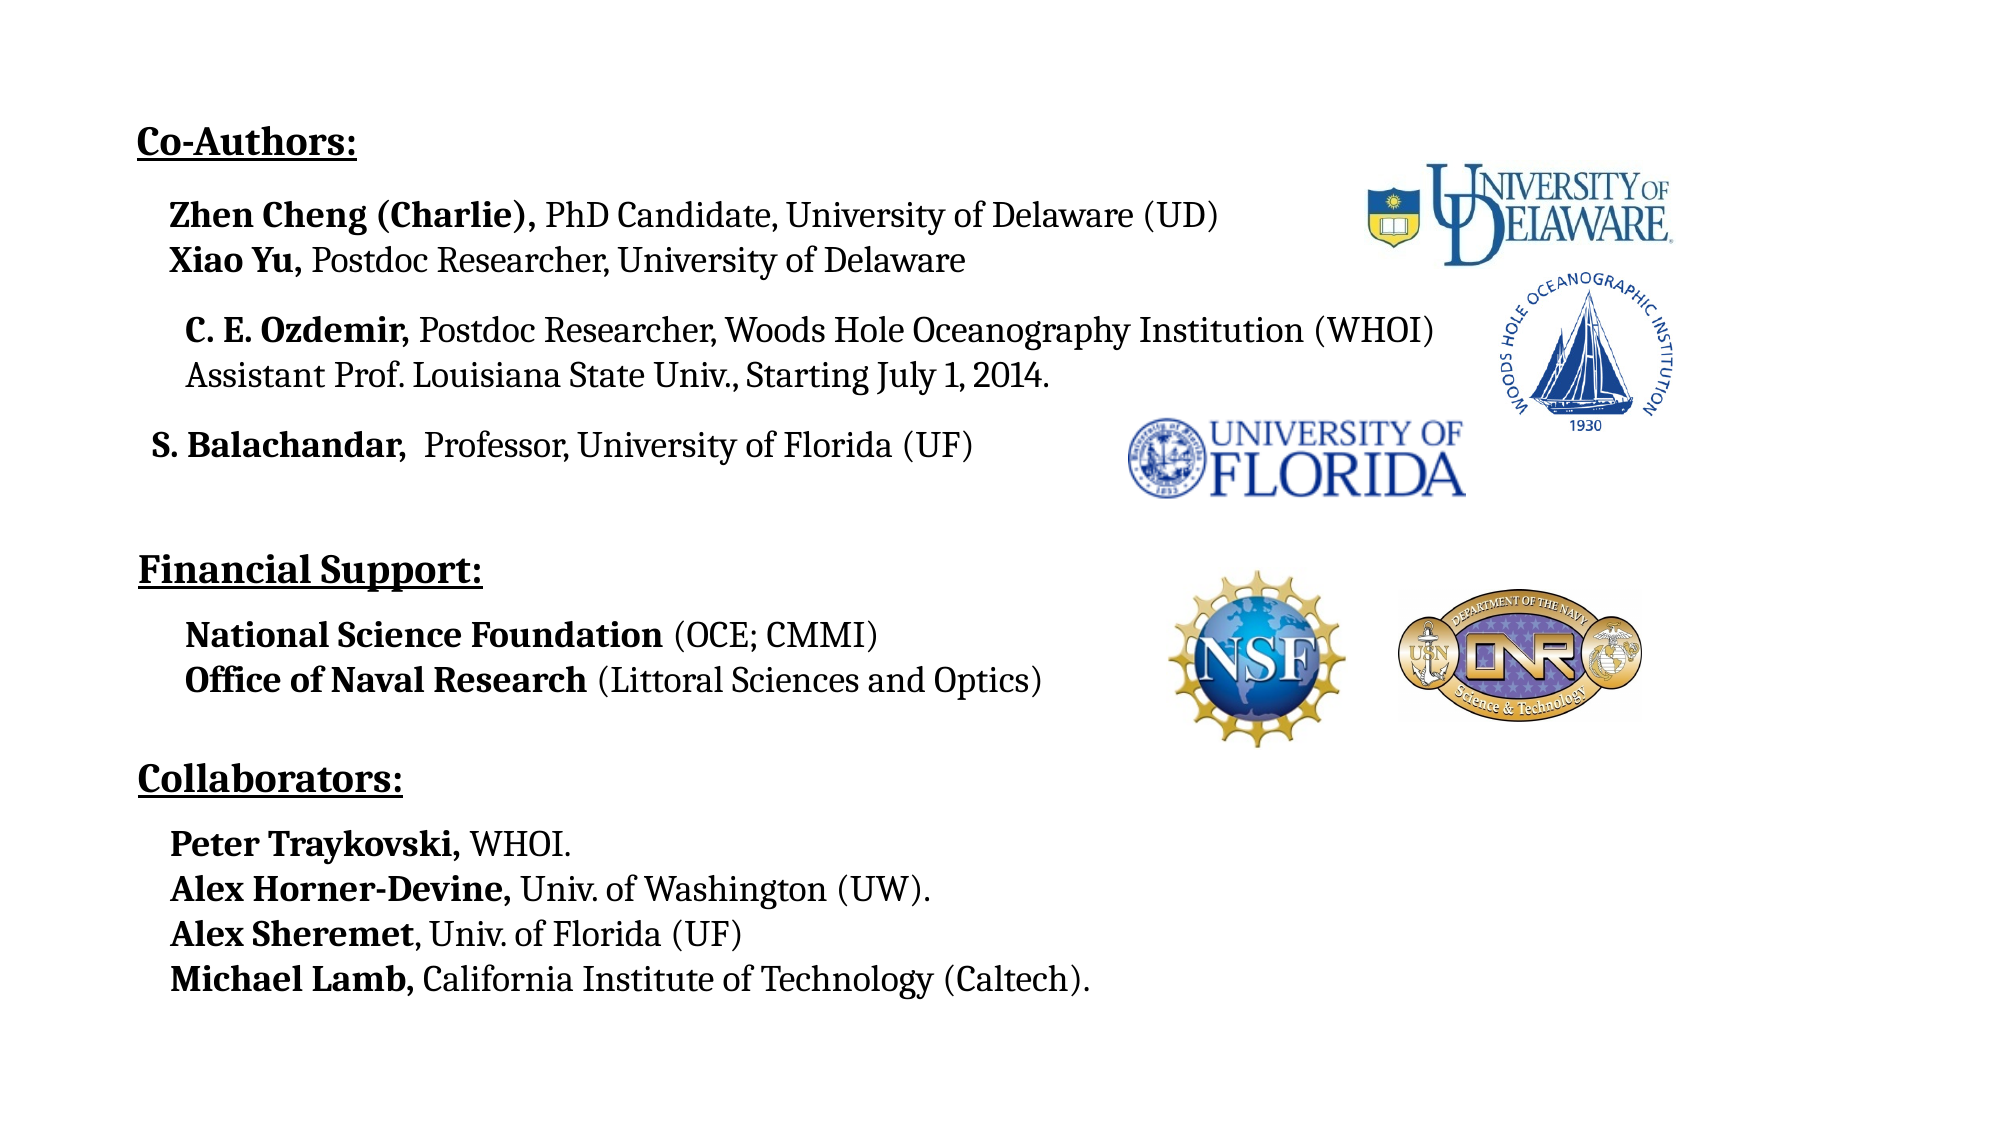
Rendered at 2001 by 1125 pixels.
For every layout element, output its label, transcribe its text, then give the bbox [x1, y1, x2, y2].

text_box C. E. Ozdemir, Postdoc Researcher, Woods Hole Oceanography Institution (WHOI) Assistant Prof. Louisiana State Univ., Starting July 1, 2014. [170, 297, 1452, 403]
picture [1364, 160, 1676, 269]
text_box S. Balachandar, Professor, University of Florida (UF) [137, 412, 1176, 473]
picture [1398, 589, 1642, 722]
picture [1128, 415, 1466, 504]
picture [1166, 567, 1348, 750]
text_box Financial Support: [123, 534, 498, 600]
text_box Collaborators: [123, 743, 419, 809]
text_box Zhen Cheng (Charlie), PhD Candidate, University of Delaware (UD) Xiao Yu, Postdoc Researcher, University of Delaware [154, 182, 1236, 288]
picture [1498, 270, 1673, 432]
text_box National Science Foundation (OCE; CMMI) Office of Naval Research (Littoral Sciences and Optics) [170, 602, 1060, 708]
text_box Peter Traykovski, WHOI. Alex Horner-Devine, Univ. of Washington (UW). Alex Sheremet, Univ. of Florida (UF) Michael Lamb, California Institute of Technology (Caltech). [155, 811, 1107, 1006]
text_box Co-Authors: [122, 106, 373, 172]
